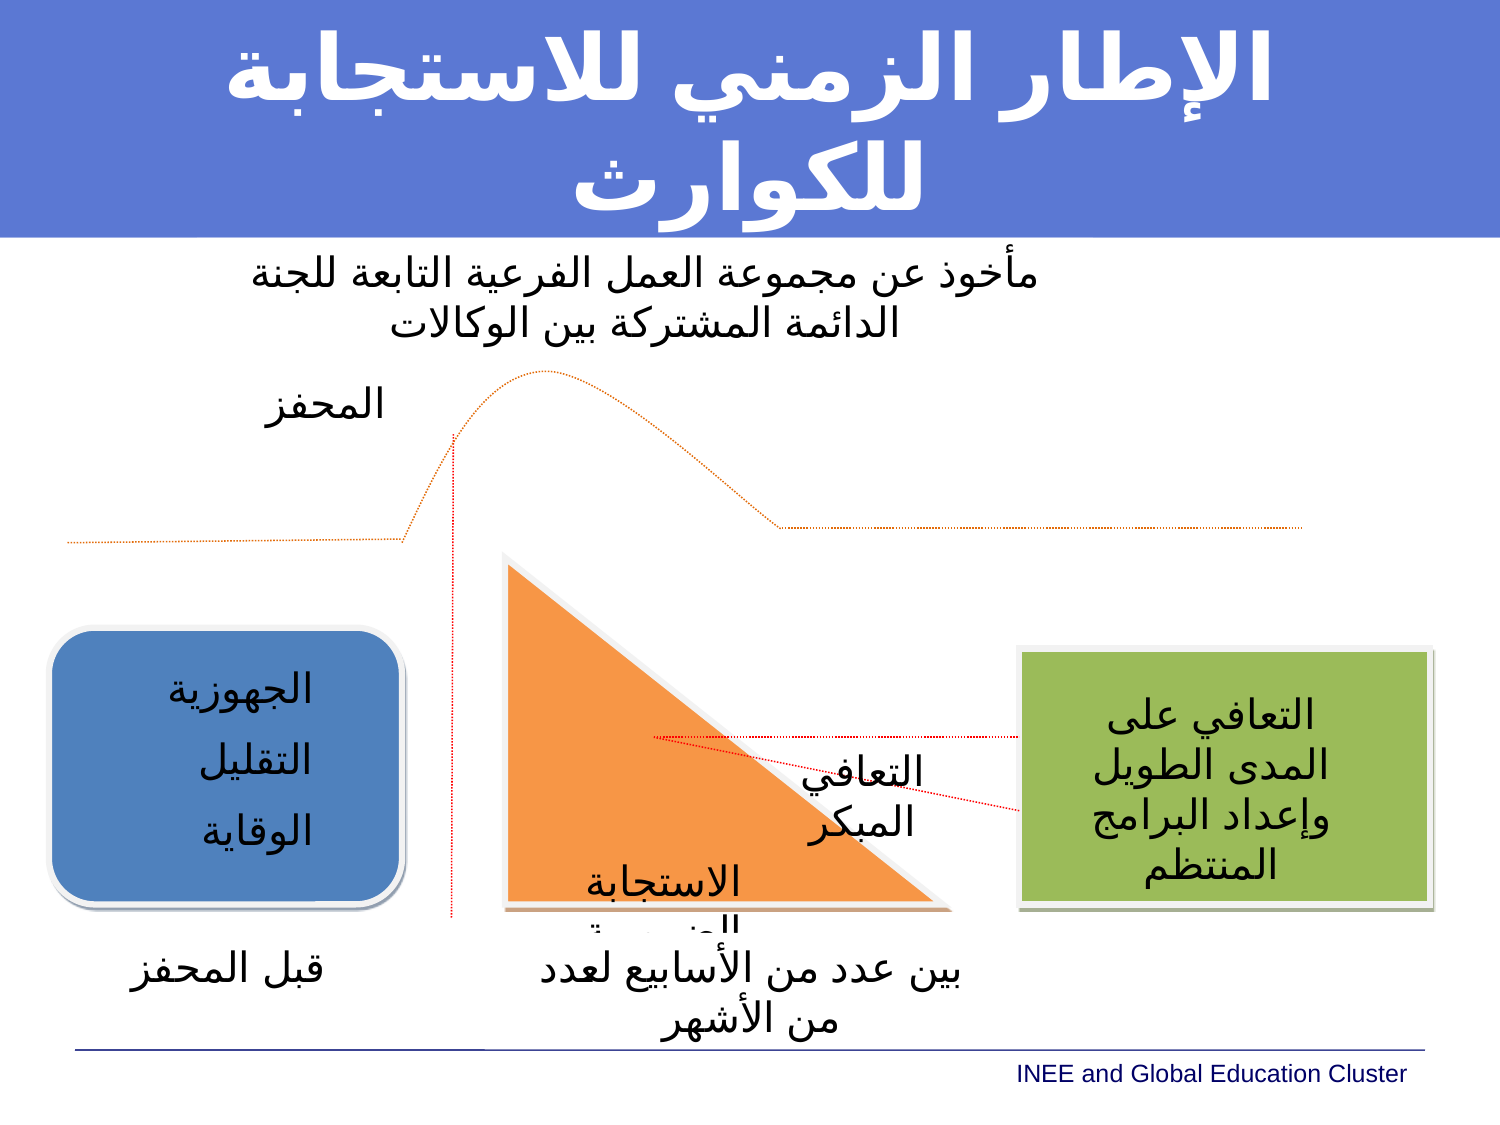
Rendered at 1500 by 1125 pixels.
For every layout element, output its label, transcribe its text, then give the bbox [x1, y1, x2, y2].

footer INEE and Global Education Cluster [75, 1068, 1431, 1103]
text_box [48, 237, 1431, 1061]
title الإطار الزمني للاستجابة للكوارث [74, 24, 1426, 213]
